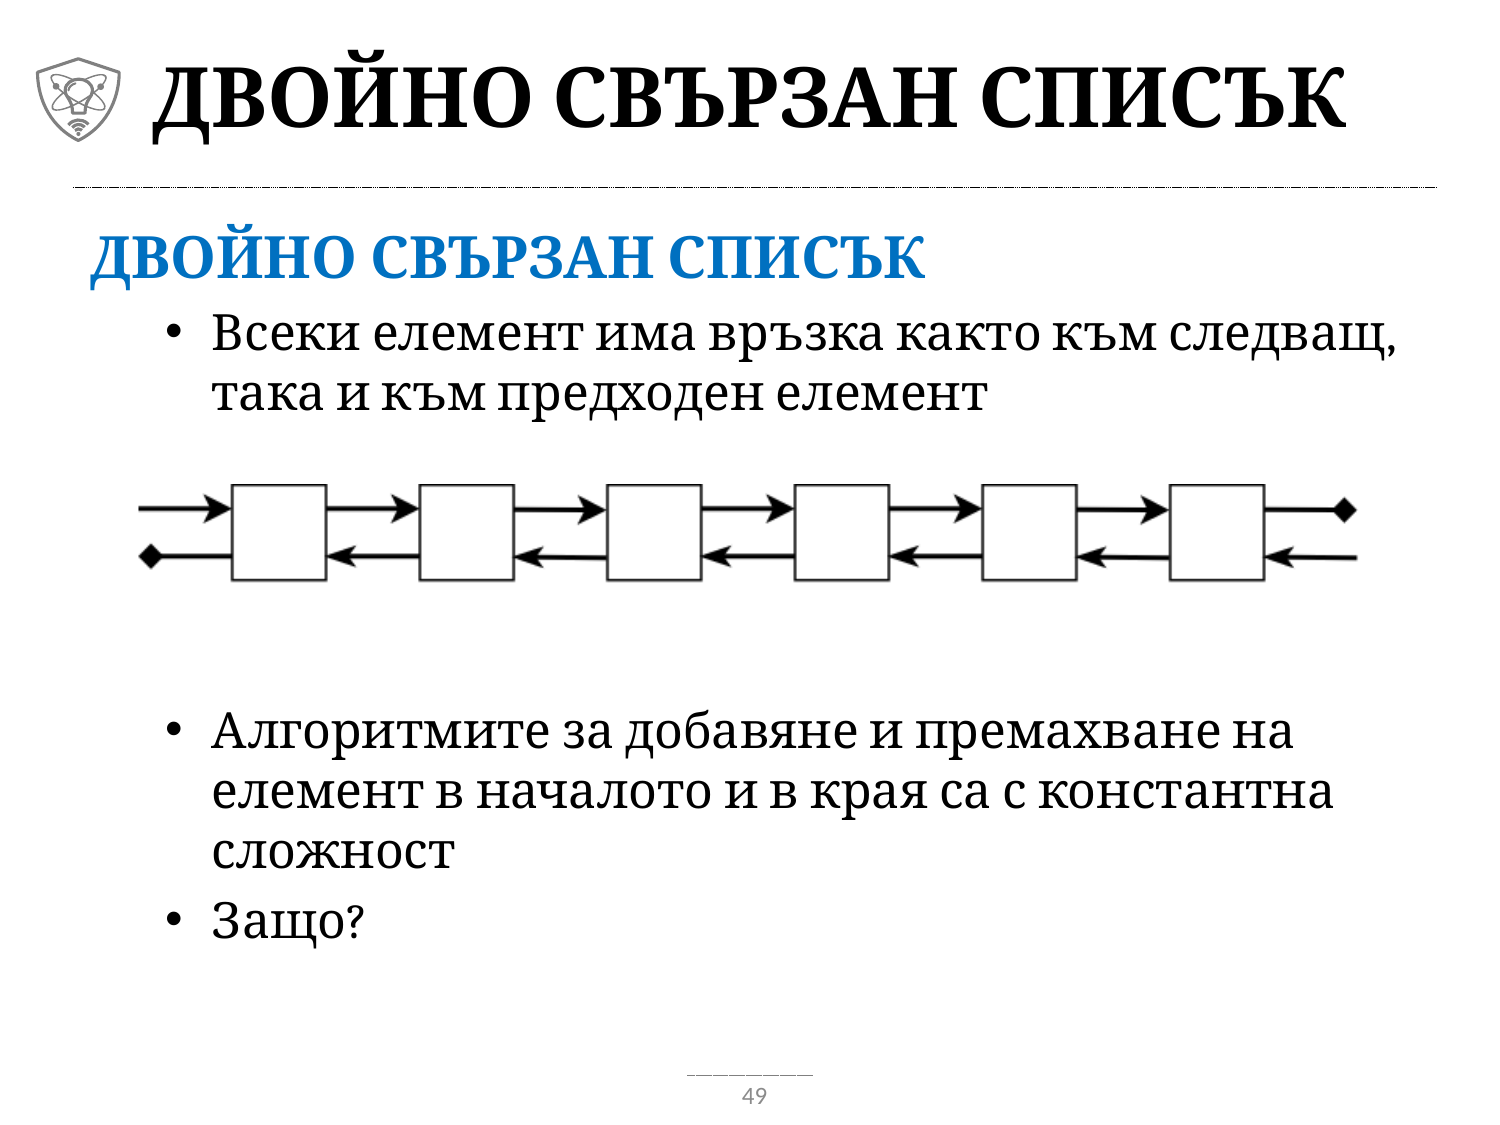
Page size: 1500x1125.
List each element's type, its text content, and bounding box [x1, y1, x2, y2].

picture [120, 484, 1380, 584]
title Двойно свързан списък [0, 0, 1500, 188]
slide_number 49 [579, 1065, 930, 1125]
list Двойно свързан списък Всеки елемент има връзка както към следващ, така и към предходен елемент Алгоритмите за добавяне и премахване на елемент в началото и в края са с константна сложност Защо? [75, 212, 1450, 1063]
